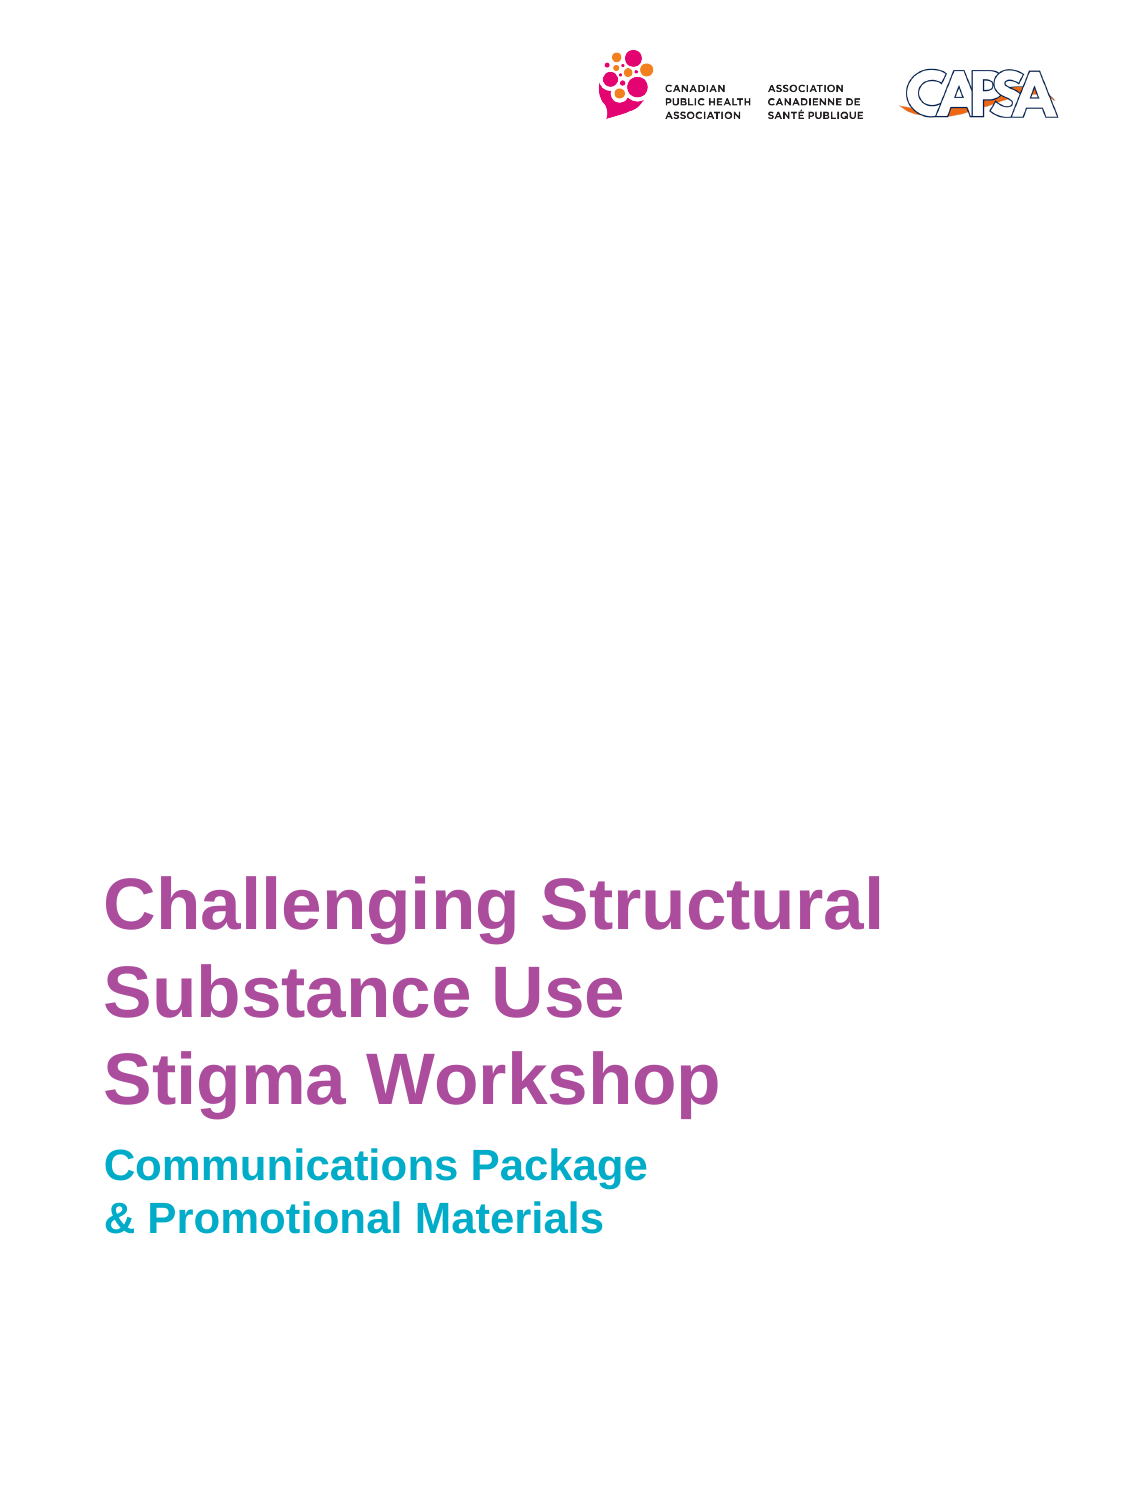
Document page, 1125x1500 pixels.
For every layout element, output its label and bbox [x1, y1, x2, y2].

picture [597, 49, 864, 119]
picture [896, 65, 1063, 119]
